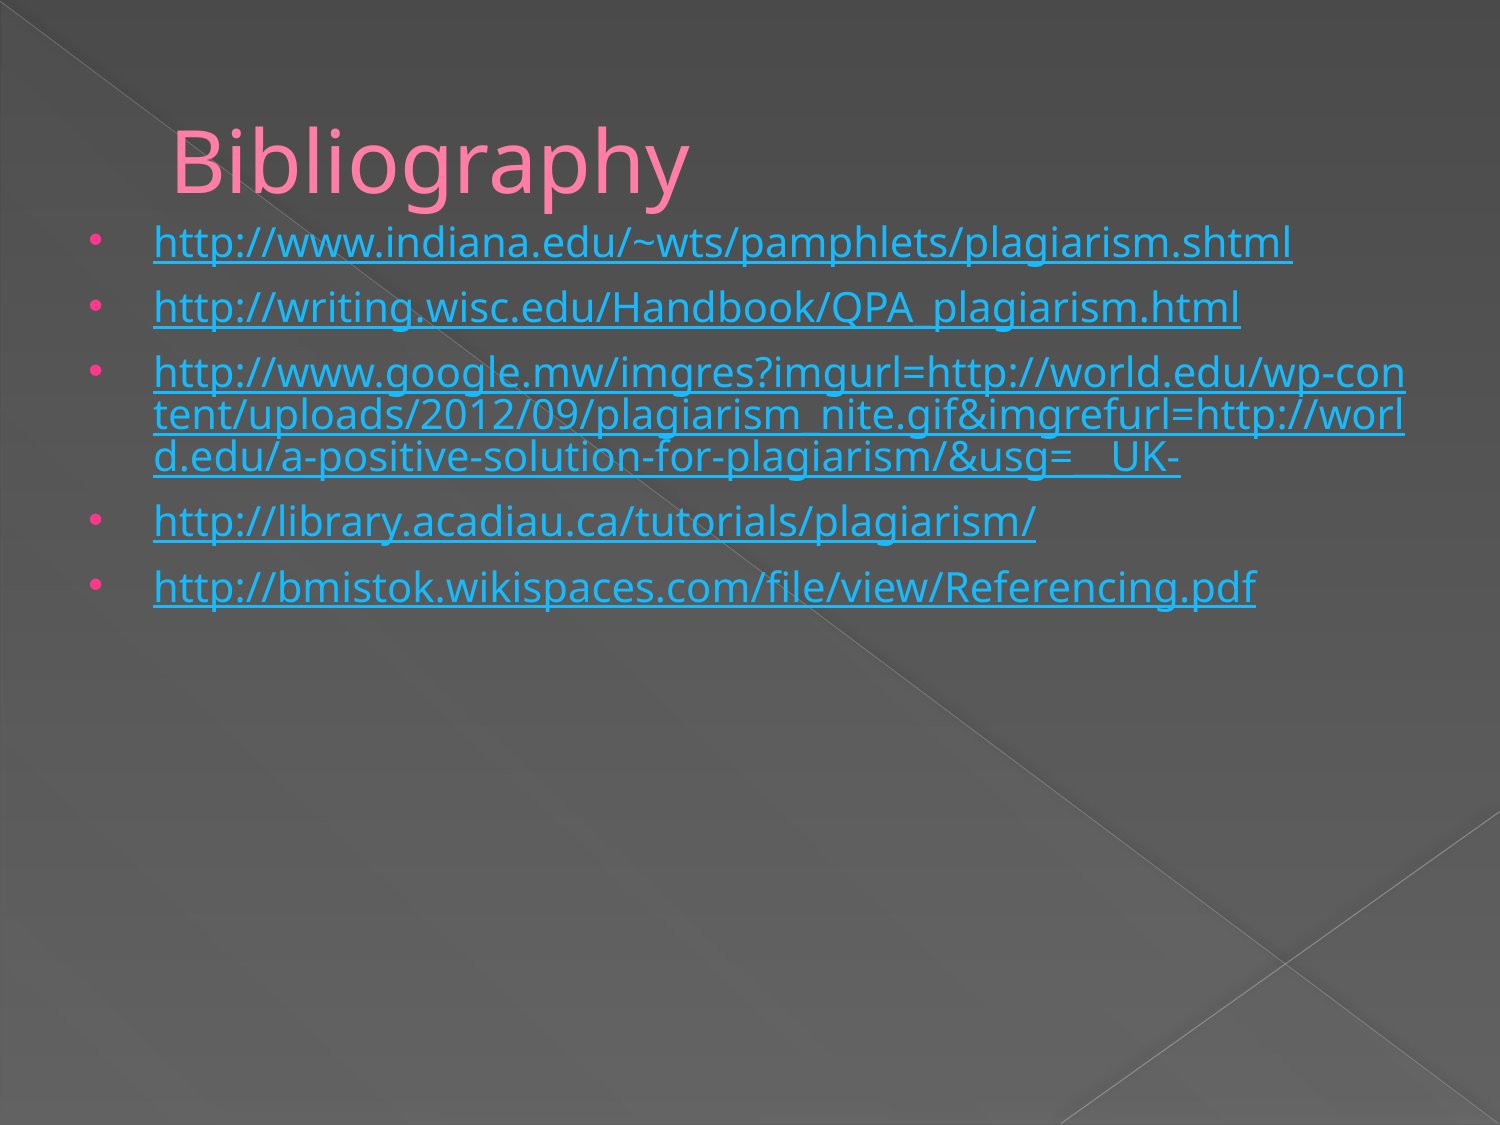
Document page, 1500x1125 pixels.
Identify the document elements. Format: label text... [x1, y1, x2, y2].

list http://www.indiana.edu/~wts/pamphlets/plagiarism.shtml http://writing.wisc.edu/Handbook/QPA_plagiarism.html http://www.google.mw/imgres?imgurl=http://world.edu/wp-content/uploads/2012/09/plagiarism_nite.gif&imgrefurl=http://world.edu/a-positive-solution-for-plagiarism/&usg=__UK- http://library.acadiau.ca/tutorials/plagiarism/ http://bmistok.wikispaces.com/file/view/Referencing.pdf [64, 208, 1425, 1059]
title Bibliography [75, 43, 1425, 208]
